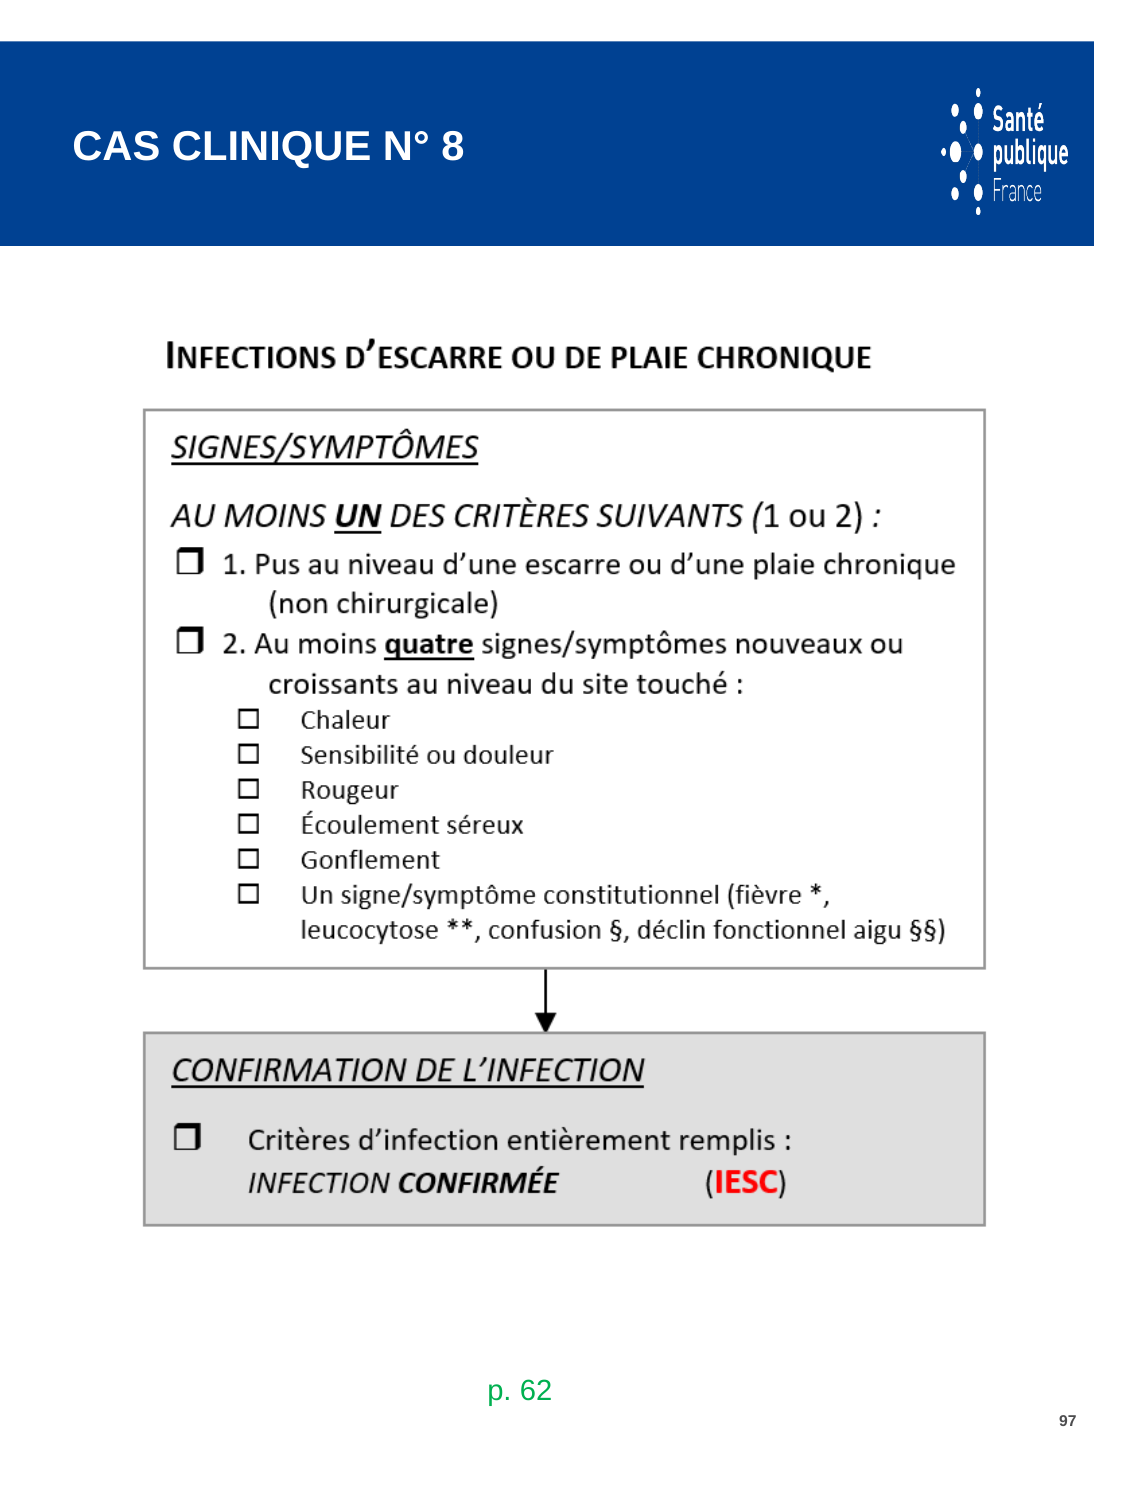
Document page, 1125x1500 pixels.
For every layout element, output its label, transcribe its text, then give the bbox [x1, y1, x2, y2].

text_box p. 62 [472, 1364, 568, 1414]
picture [127, 324, 1009, 1252]
title Cas clinique N° 8 [66, 41, 908, 246]
picture [941, 88, 1068, 215]
